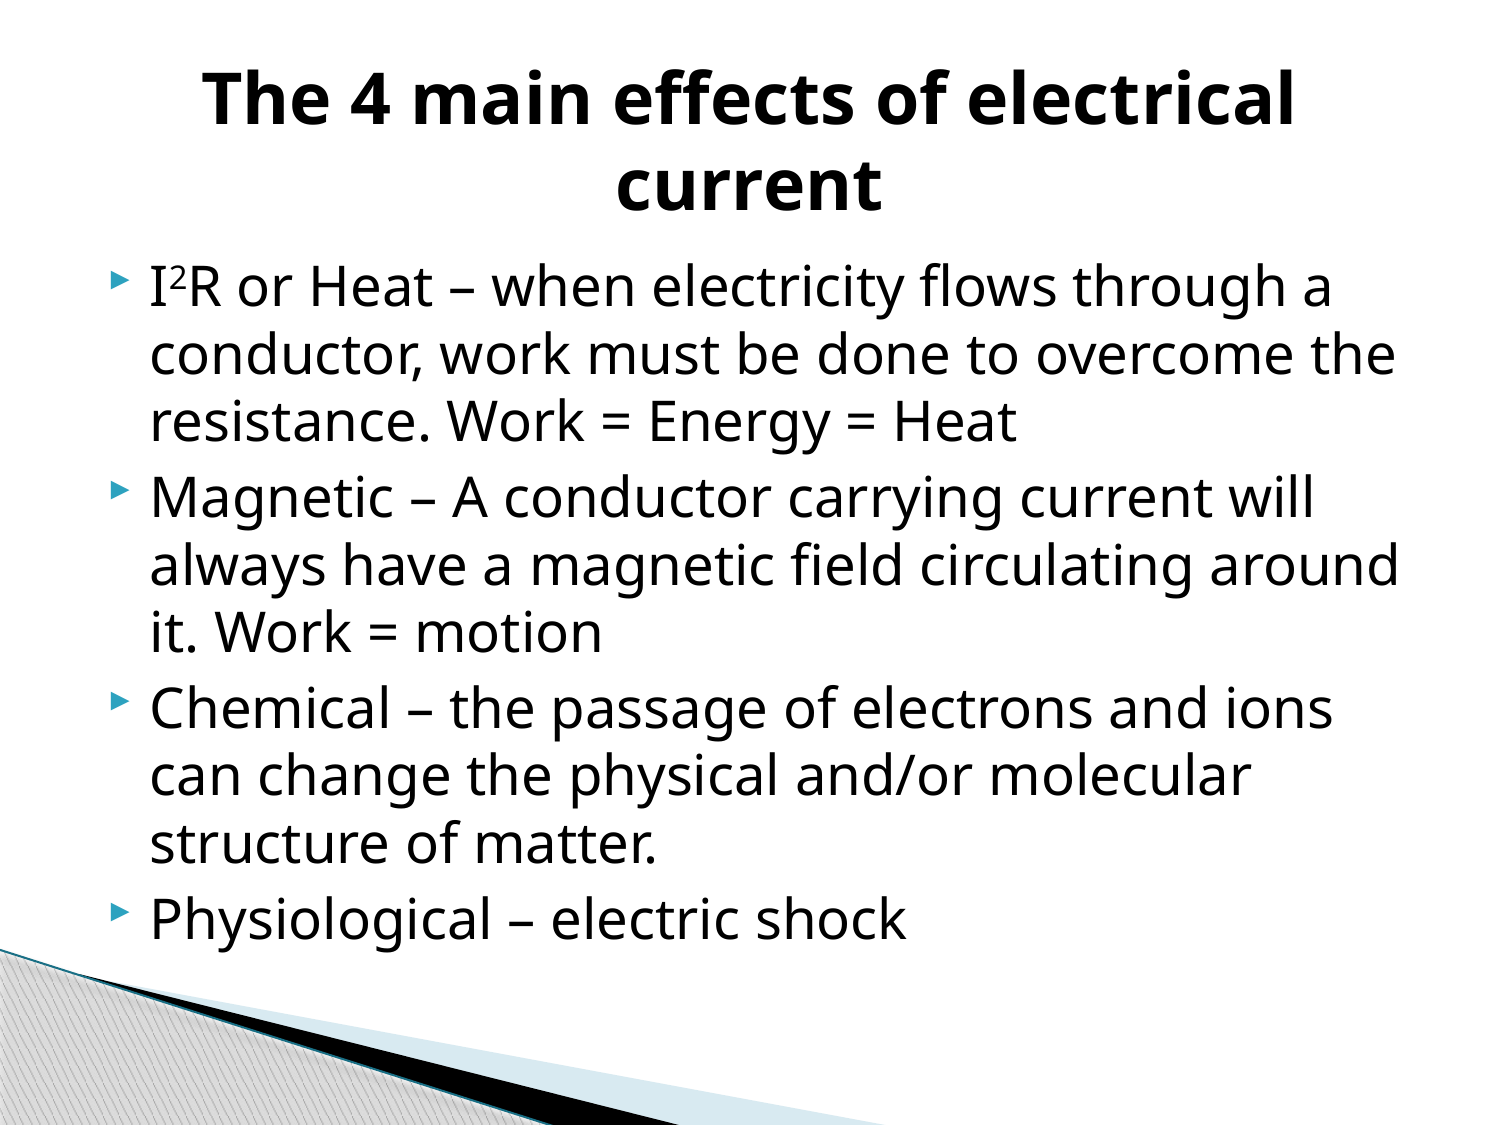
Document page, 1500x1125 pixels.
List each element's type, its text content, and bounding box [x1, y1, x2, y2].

list I2R or Heat – when electricity flows through a conductor, work must be done to overcome the resistance. Work = Energy = Heat Magnetic – A conductor carrying current will always have a magnetic field circulating around it. Work = motion Chemical – the passage of electrons and ions can change the physical and/or molecular structure of matter. Physiological – electric shock [75, 243, 1425, 986]
title The 4 main effects of electrical current [75, 45, 1425, 233]
